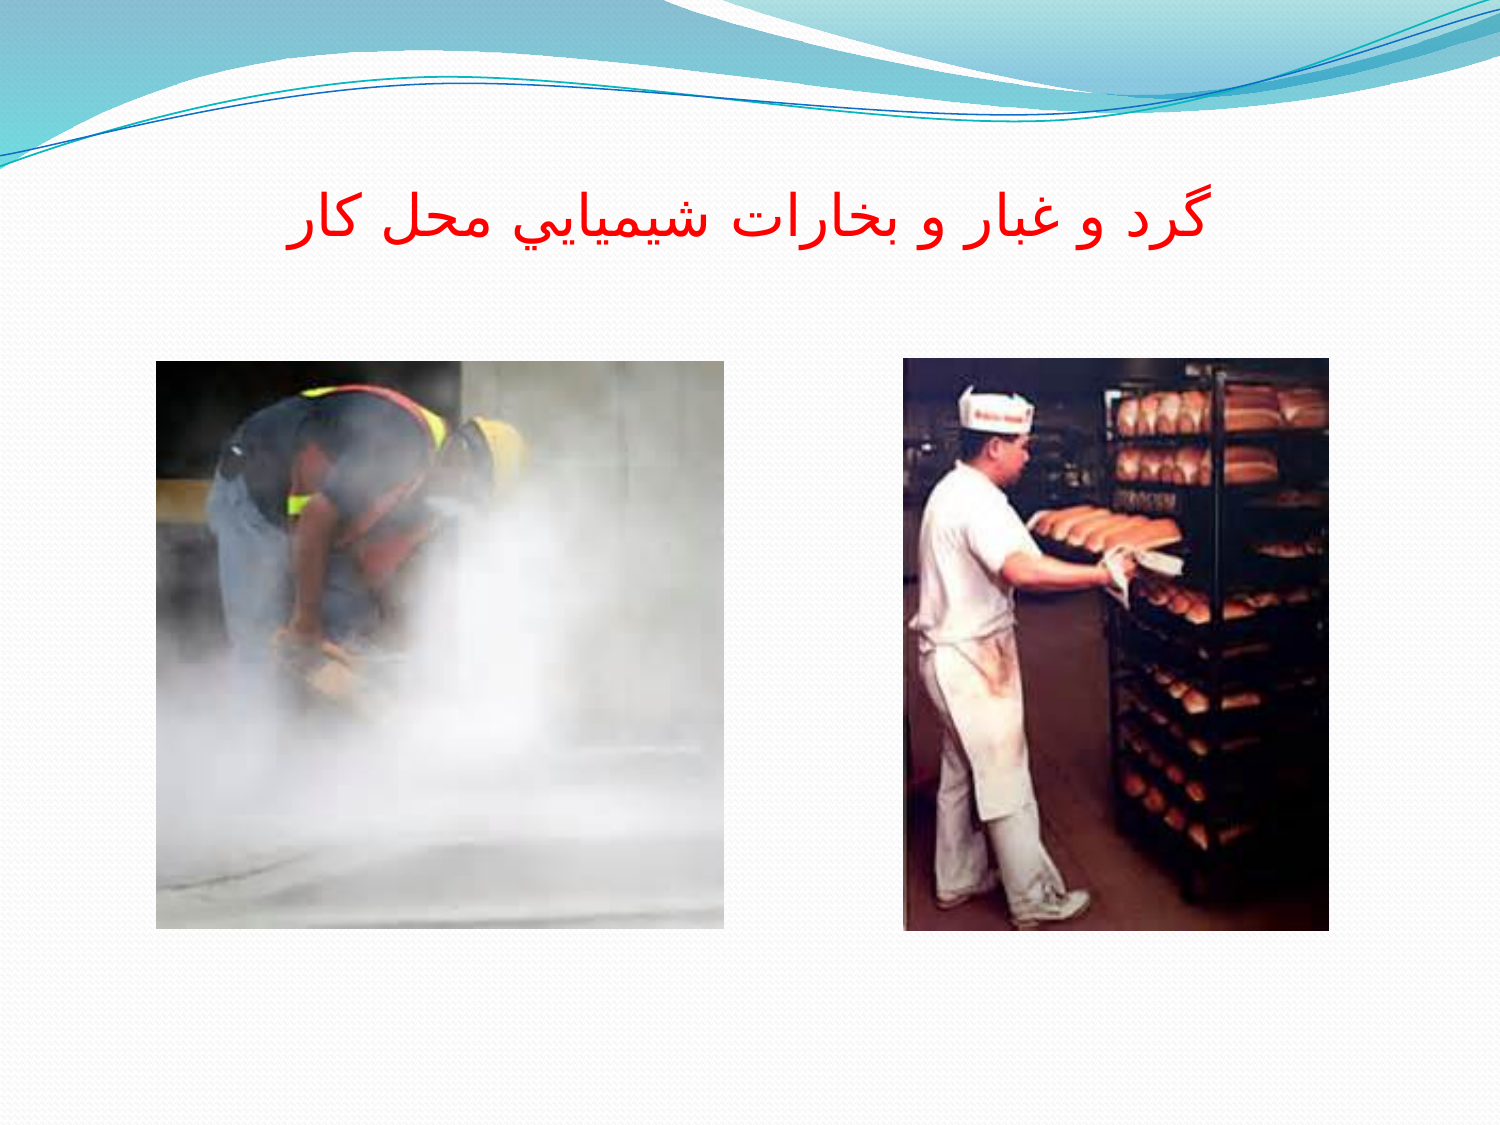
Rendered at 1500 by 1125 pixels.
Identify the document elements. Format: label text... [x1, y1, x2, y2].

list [156, 361, 724, 929]
title گرد و غبار و بخارات شيميايي محل كار [75, 115, 1425, 303]
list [903, 358, 1330, 931]
